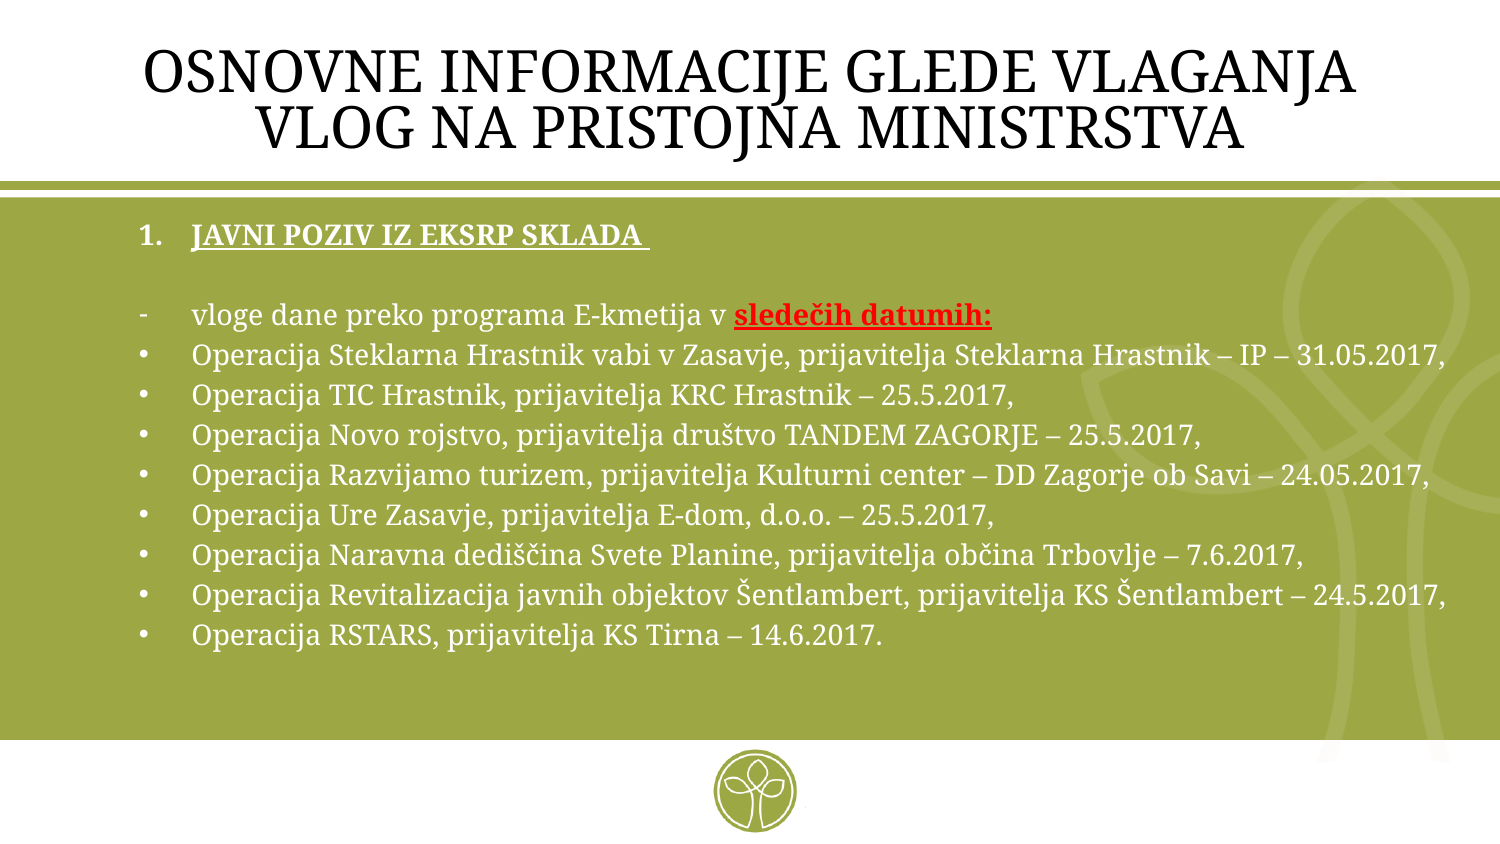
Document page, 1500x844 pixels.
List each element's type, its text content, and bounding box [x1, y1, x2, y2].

picture [692, 740, 806, 844]
title OSNOVNE INFORMACIJE GLEDE VLAGANJA VLOG NA PRISTOJNA MINISTRSTVA [75, 33, 1425, 175]
list JAVNI POZIV IZ EKSRP SKLADA vloge dane preko programa E-kmetija v sledečih datumih: Operacija Steklarna Hrastnik vabi v Zasavje, prijavitelja Steklarna Hrastnik – IP – 31.05.2017, Operacija TIC Hrastnik, prijavitelja KRC Hrastnik – 25.5.2017, Operacija Novo rojstvo, prijavitelja društvo TANDEM ZAGORJE – 25.5.2017, Operacija Razvijamo turizem, prijavitelja Kulturni center – DD Zagorje ob Savi – 24.05.2017, Operacija Ure Zasavje, prijavitelja E-dom, d.o.o. – 25.5.2017, Operacija Naravna dediščina Svete Planine, prijavitelja občina Trbovlje – 7.6.2017, Operacija Revitalizacija javnih objektov Šentlambert, prijavitelja KS Šentlambert – 24.5.2017, Operacija RSTARS, prijavitelja KS Tirna – 14.6.2017. [123, 209, 1474, 728]
